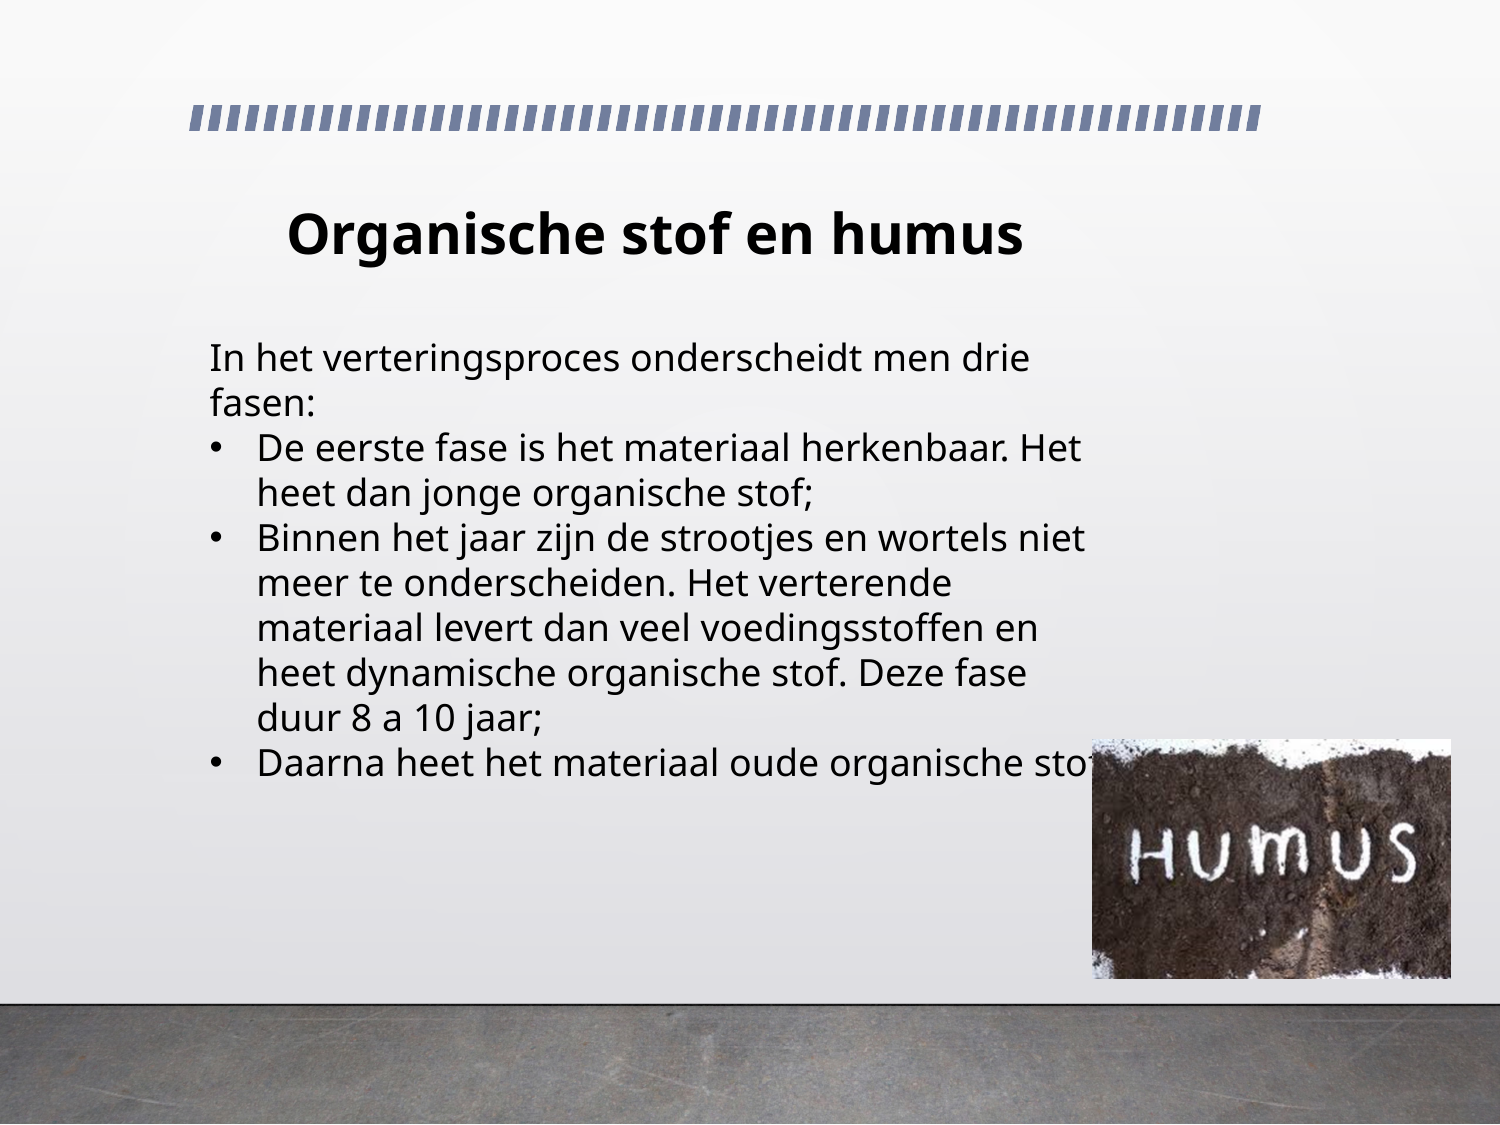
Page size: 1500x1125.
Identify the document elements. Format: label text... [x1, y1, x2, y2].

title Organische stof en humus [112, 125, 1199, 268]
picture [0, 1004, 1500, 1124]
text_box In het verteringsproces onderscheidt men drie fasen: De eerste fase is het materiaal herkenbaar. Het heet dan jonge organische stof; Binnen het jaar zijn de strootjes en wortels niet meer te onderscheiden. Het verterende materiaal levert dan veel voedingsstoffen en heet dynamische organische stof. Deze fase duur 8 a 10 jaar; Daarna heet het materiaal oude organische stof. [194, 326, 1128, 791]
picture [1092, 739, 1451, 979]
